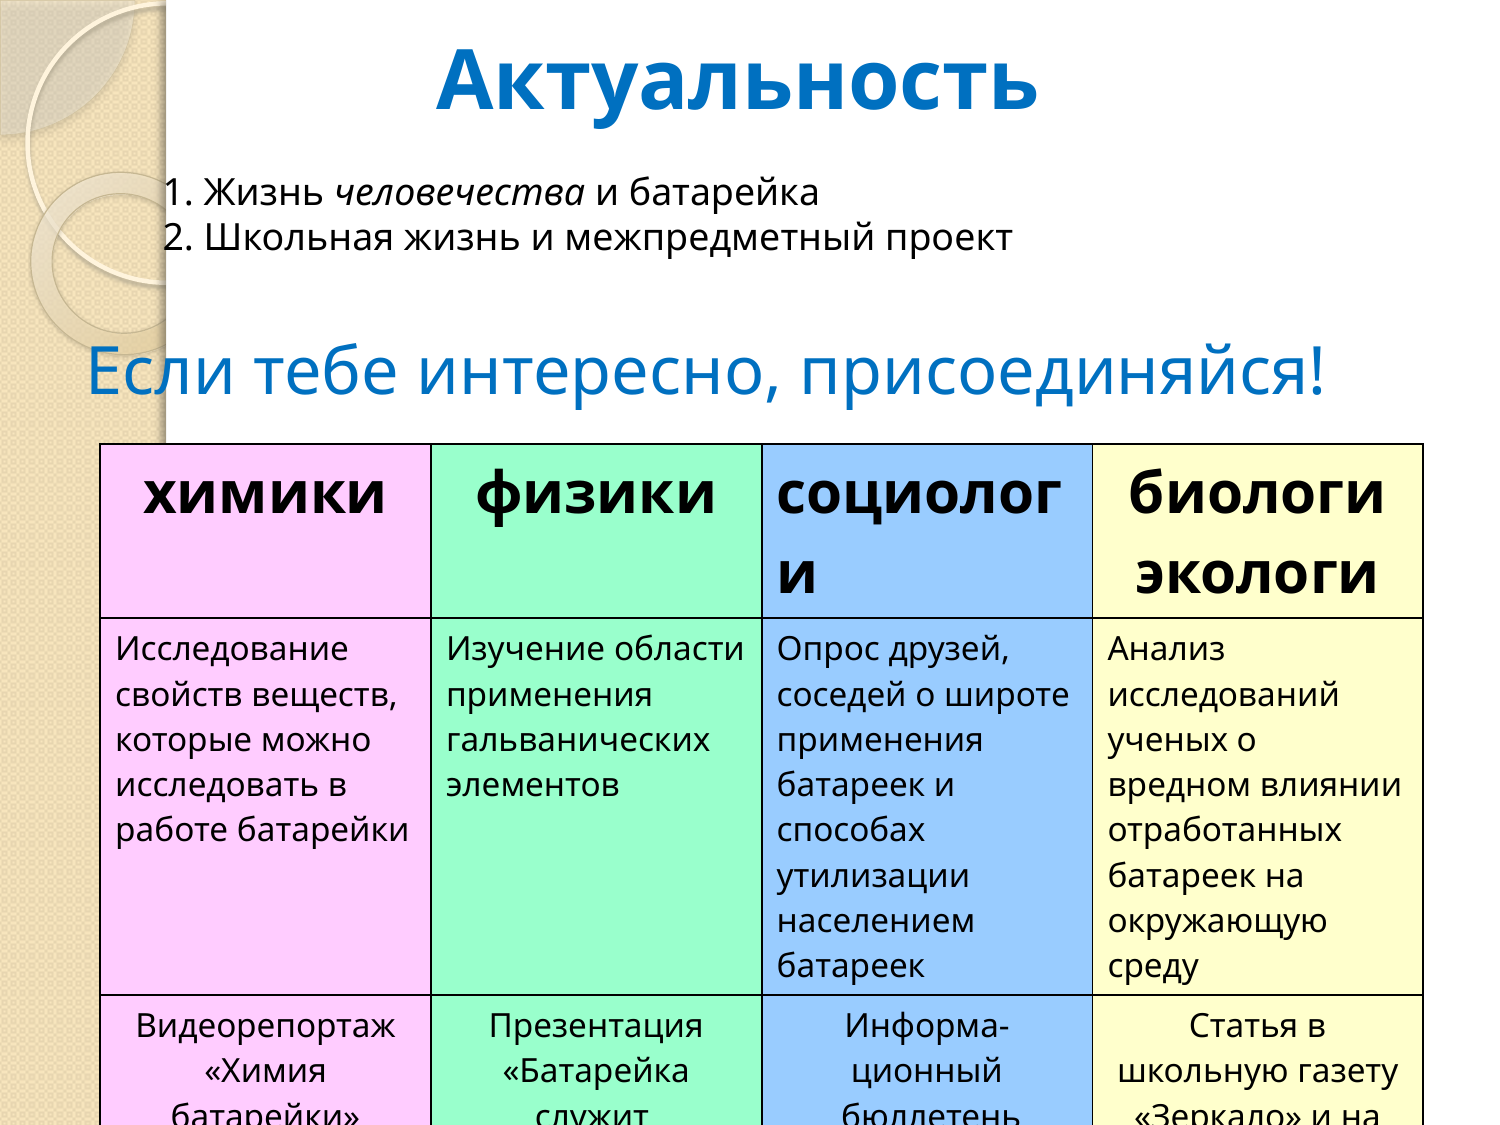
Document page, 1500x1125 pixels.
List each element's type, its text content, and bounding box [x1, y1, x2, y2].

table_cell Статья в школьную газету «Зеркало» и на школьный сайт [1093, 996, 1422, 1125]
table_cell Информа- ционный бюллетень [763, 996, 1092, 1125]
text_box 1. Жизнь человечества и батарейка 2. Школьная жизнь и межпредметный проект [147, 160, 1388, 266]
table_cell Видеорепортаж «Химия батарейки» [101, 996, 430, 1125]
table_cell Анализ исследований ученых о вредном влиянии отработанных батареек на окружающую среду [1093, 619, 1422, 994]
table_cell Исследование свойств веществ, которые можно исследовать в работе батарейки [101, 619, 430, 994]
table_cell Изучение области применения гальванических элементов [432, 619, 761, 994]
text_box Актуальность [135, 19, 1341, 134]
table_header биологи экологи [1093, 445, 1422, 617]
table_cell Опрос друзей, соседей о широте применения батареек и способах утилизации населением батареек [763, 619, 1092, 994]
table_header социологи [763, 445, 1092, 617]
title Если тебе интересно, присоединяйся! [70, 278, 1500, 457]
table_header химики [101, 445, 430, 617]
table_cell Презентация «Батарейка служит людям» [432, 996, 761, 1125]
table_header физики [432, 445, 761, 617]
